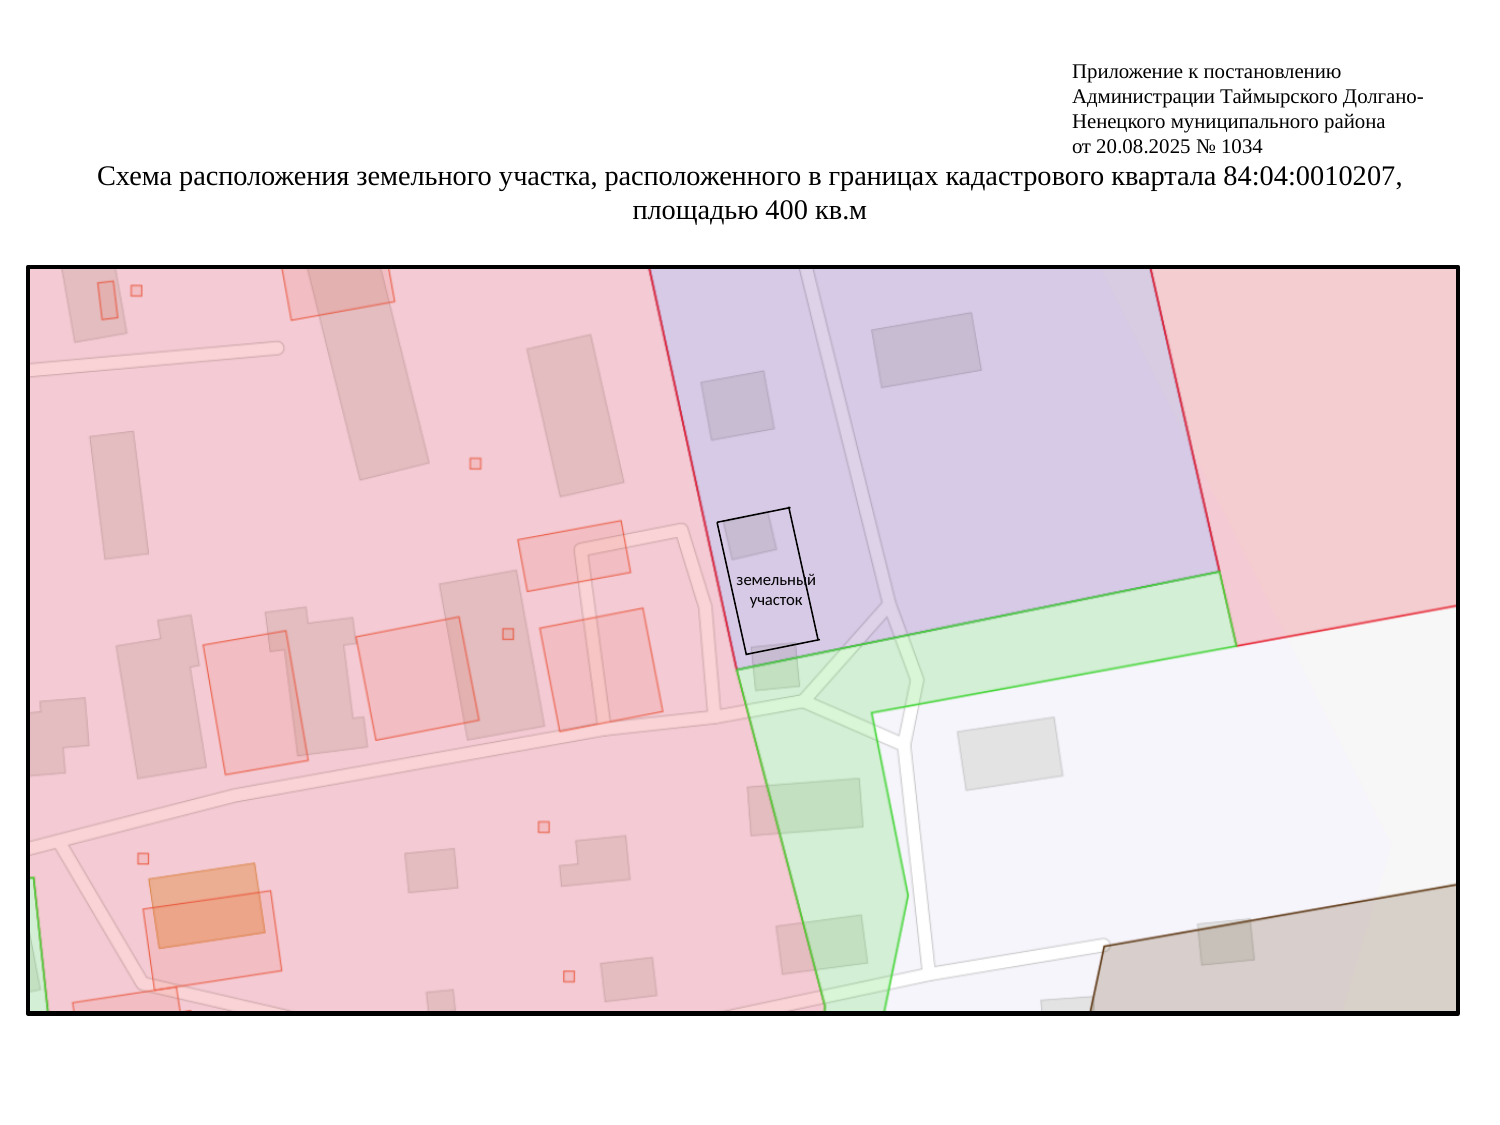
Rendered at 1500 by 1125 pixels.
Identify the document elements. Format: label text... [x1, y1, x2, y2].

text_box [693, 529, 843, 633]
text_box Приложение к постановлению Администрации Таймырского Долгано- Ненецкого муниципального района от 20.08.2025 № 1034 [1057, 66, 1471, 150]
picture [29, 268, 1457, 1012]
title Схема расположения земельного участка, расположенного в границах кадастрового квартала 84:04:0010207, площадью 400 кв.м [75, 149, 1425, 233]
